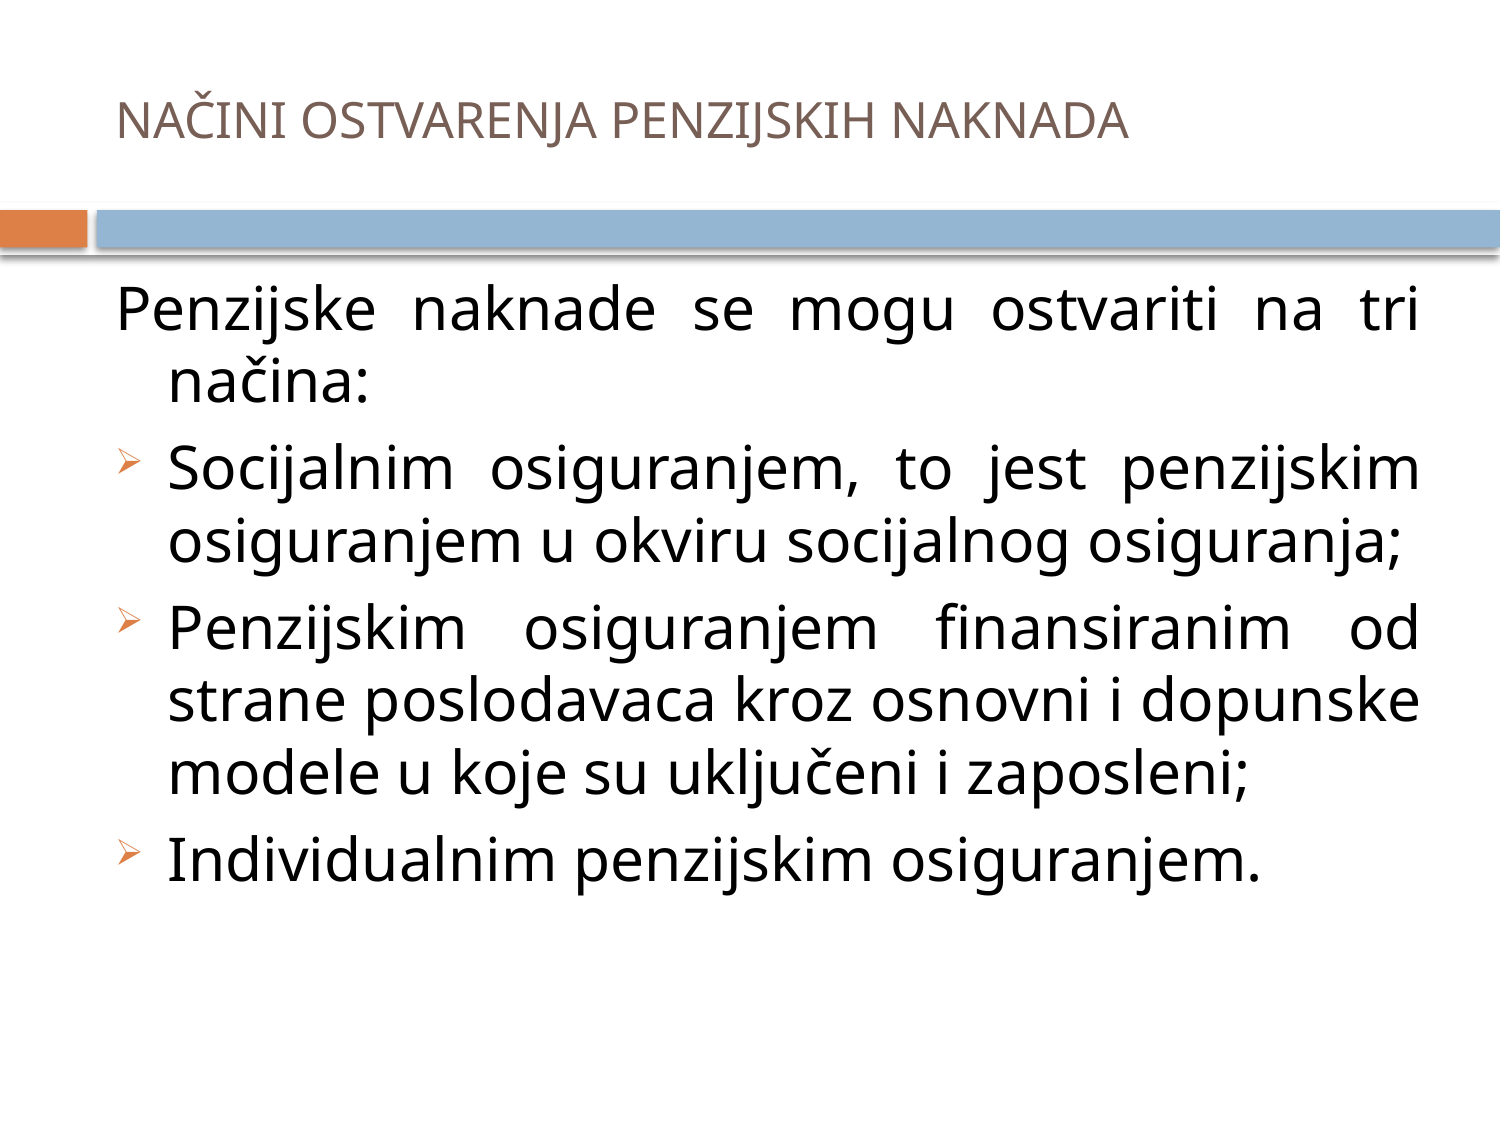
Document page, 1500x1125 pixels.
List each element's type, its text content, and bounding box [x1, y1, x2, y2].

title NAČINI OSTVARENJA PENZIJSKIH NAKNADA [100, 37, 1438, 200]
list Penzijske naknade se mogu ostvariti na tri načina: Socijalnim osiguranjem, to jest penzijskim osiguranjem u okviru socijalnog osiguranja; Penzijskim osiguranjem finansiranim od strane poslodavaca kroz osnovni i dopunske modele u koje su uključeni i zaposleni; Individualnim penzijskim osiguranjem. [100, 262, 1438, 1000]
